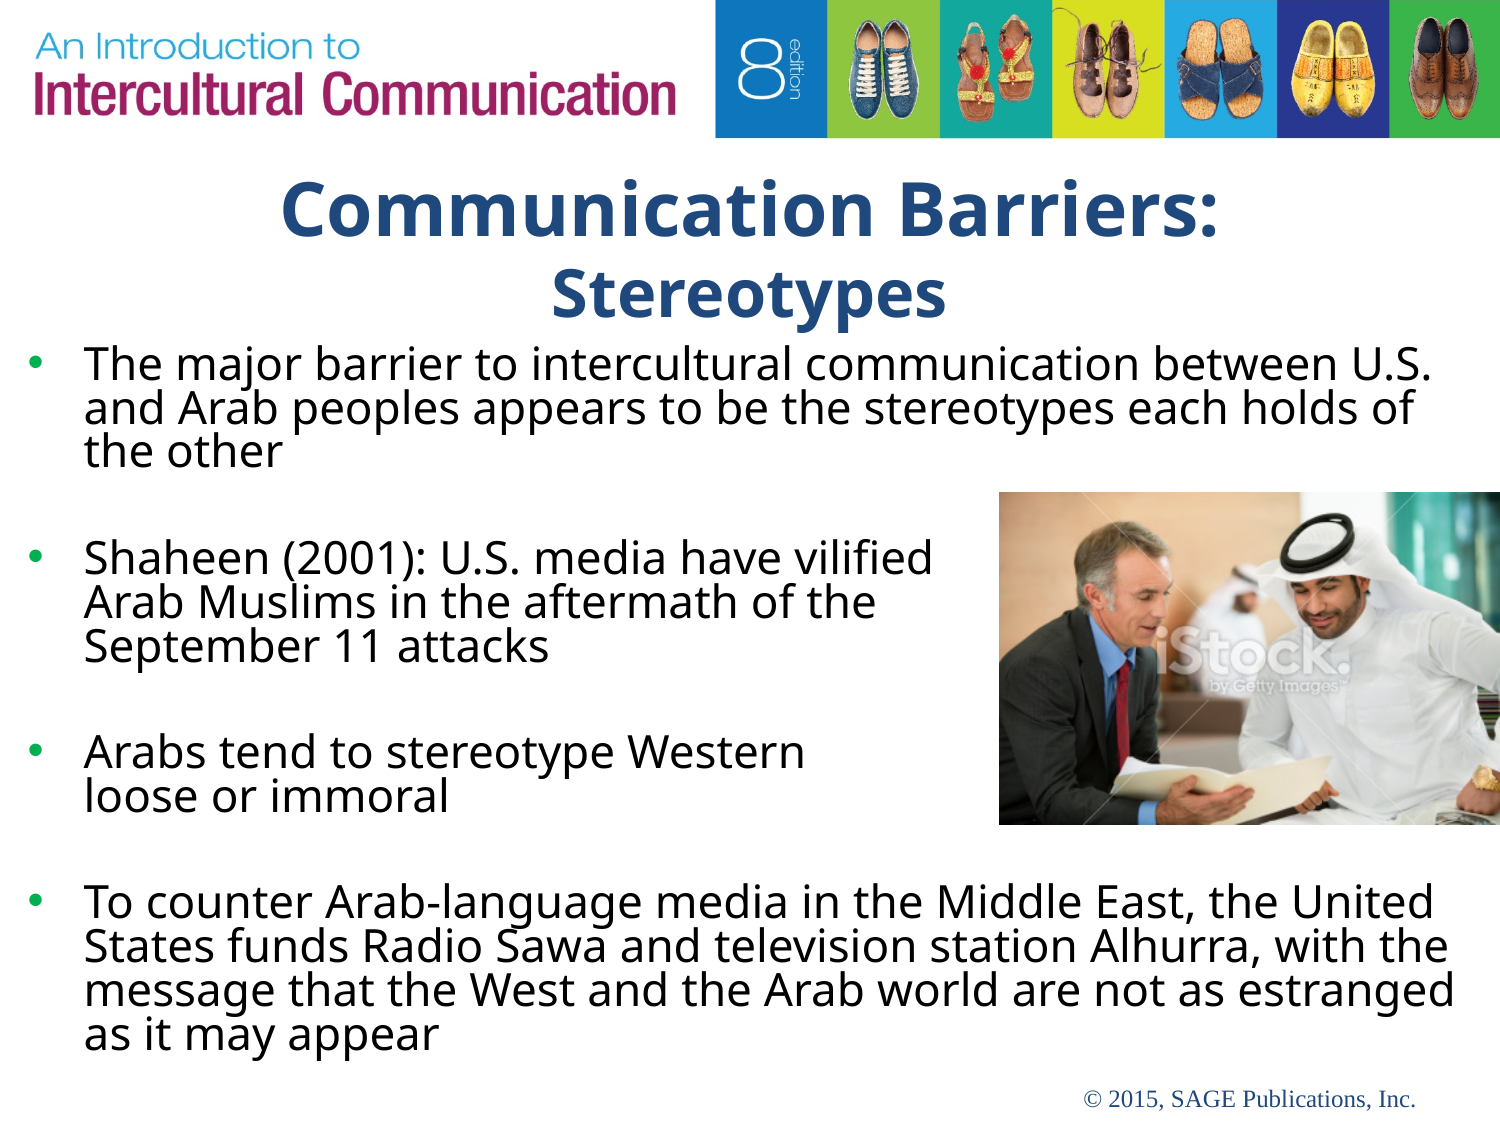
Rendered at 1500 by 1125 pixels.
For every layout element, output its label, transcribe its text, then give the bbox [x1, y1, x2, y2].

picture [0, 0, 1500, 167]
text_box © 2015, SAGE Publications, Inc. [1012, 1067, 1488, 1125]
title Communication Barriers: Stereotypes [0, 167, 1500, 325]
picture [0, 325, 1500, 1125]
list The major barrier to intercultural communication between U.S. and Arab peoples appears to be the stereotypes each holds of the other Shaheen (2001): U.S. media have vilified Arab Muslims in the aftermath of the September 11 attacks Arabs tend to stereotype Western women as loose or immoral To counter Arab-language media in the Middle East, the United States funds Radio Sawa and television station Alhurra, with the message that the West and the Arab world are not as estranged as it may appear [12, 337, 1488, 1125]
